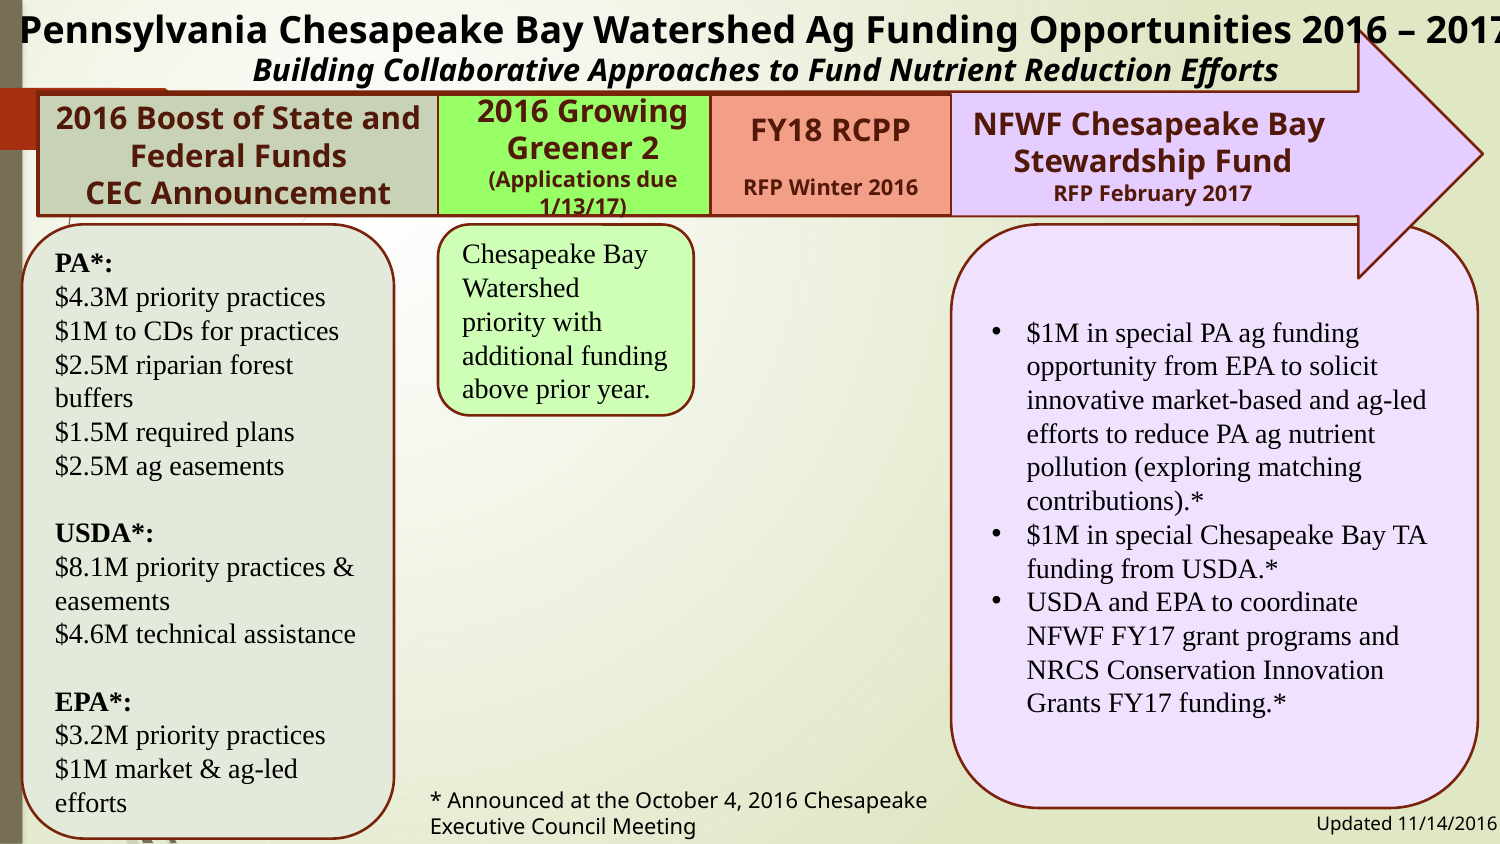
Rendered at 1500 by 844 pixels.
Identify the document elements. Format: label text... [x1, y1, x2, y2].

text_box FY18 RCPP RFP Winter 2016 [709, 141, 952, 217]
text_box $1M in special PA ag funding opportunity from EPA to solicit innovative market-based and ag-led efforts to reduce PA ag nutrient pollution (exploring matching contributions).* $1M in special Chesapeake Bay TA funding from USDA.* USDA and EPA to coordinate NFWF FY17 grant programs and NRCS Conservation Innovation Grants FY17 funding.* [949, 223, 1480, 810]
text_box * Announced at the October 4, 2016 Chesapeake Executive Council Meeting [414, 779, 952, 844]
text_box Chesapeake Bay Watershed priority with additional funding above prior year. [436, 223, 696, 417]
text_box NFWF Chesapeake Bay Stewardship Fund RFP February 2017 [952, 141, 1356, 217]
text_box 2016 Growing Greener 2 (Applications due 1/13/17) [437, 141, 709, 217]
text_box [36, 141, 1484, 280]
text_box Pennsylvania Chesapeake Bay Watershed Ag Funding Opportunities 2016 – 2017 Building Collaborative Approaches to Fund Nutrient Reduction Efforts [4, 0, 1500, 141]
text_box Updated 11/14/2016 [1301, 804, 1500, 842]
text_box 2016 Boost of State and Federal Funds CEC Announcement [38, 141, 437, 217]
text_box PA*: $4.3M priority practices $1M to CDs for practices $2.5M riparian forest buffers $1.5M required plans $2.5M ag easements USDA*: $8.1M priority practices & easements $4.6M technical assistance EPA*: $3.2M priority practices $1M market & ag-led efforts [20, 223, 396, 840]
